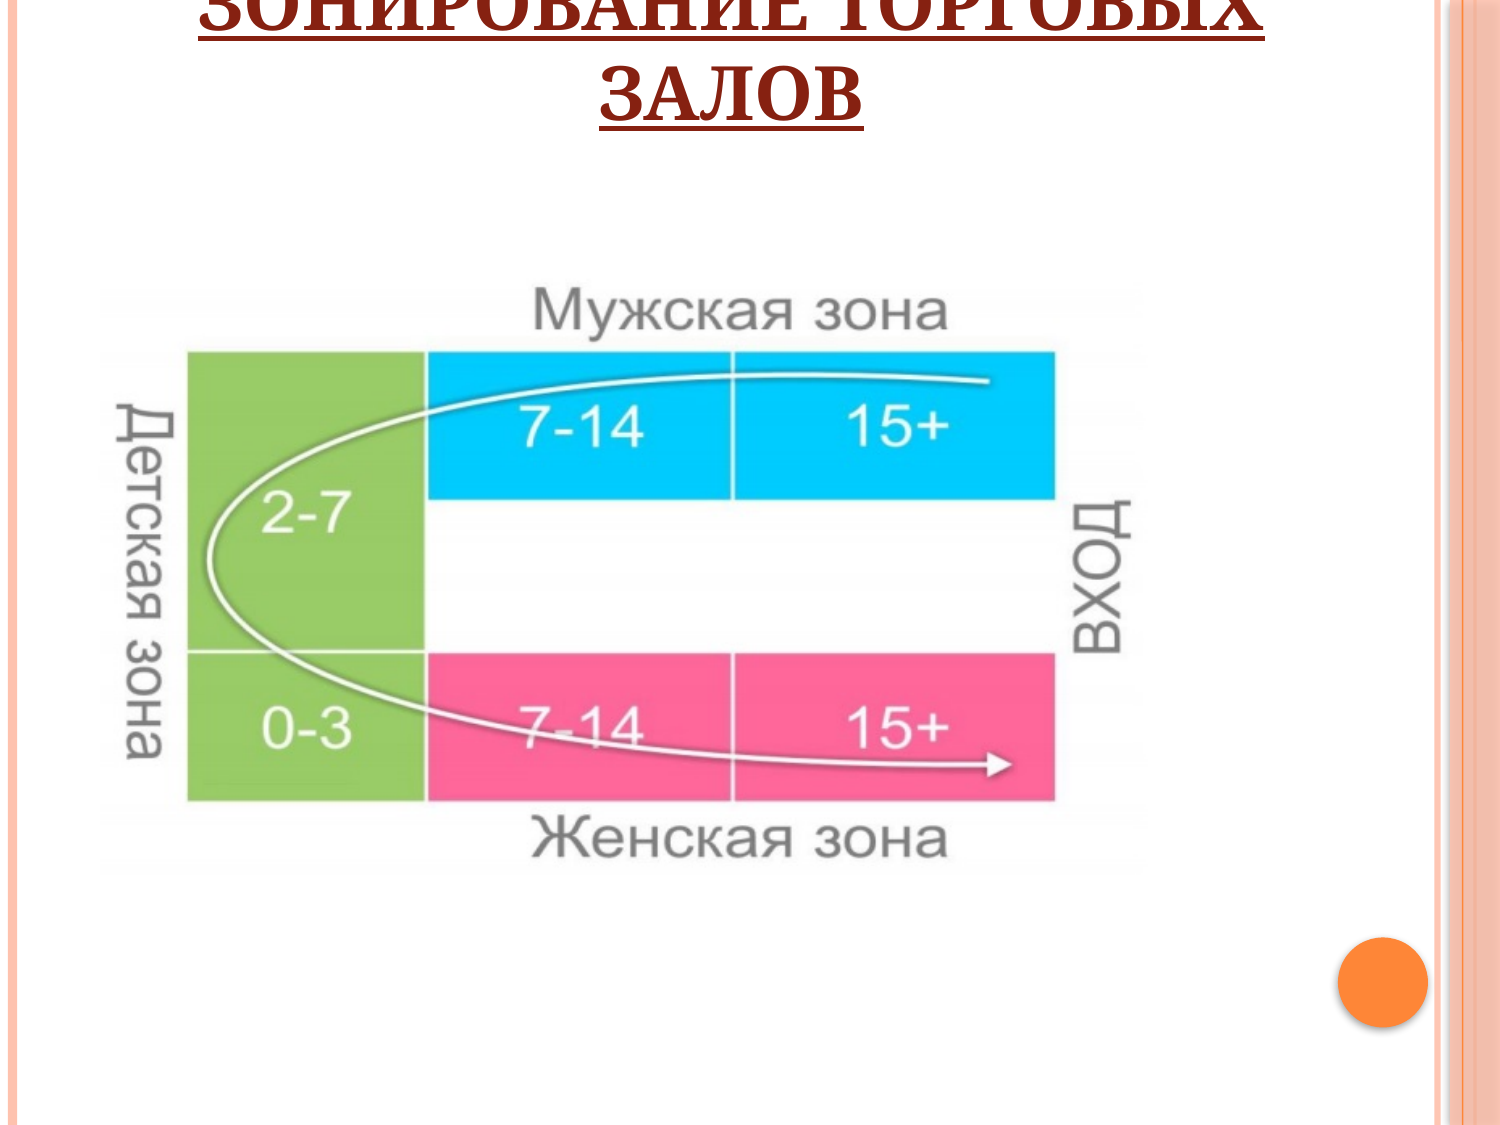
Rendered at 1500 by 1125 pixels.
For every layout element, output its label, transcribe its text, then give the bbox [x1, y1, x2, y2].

title Зонирование торговых залов [75, 45, 1388, 233]
picture [87, 266, 1153, 882]
